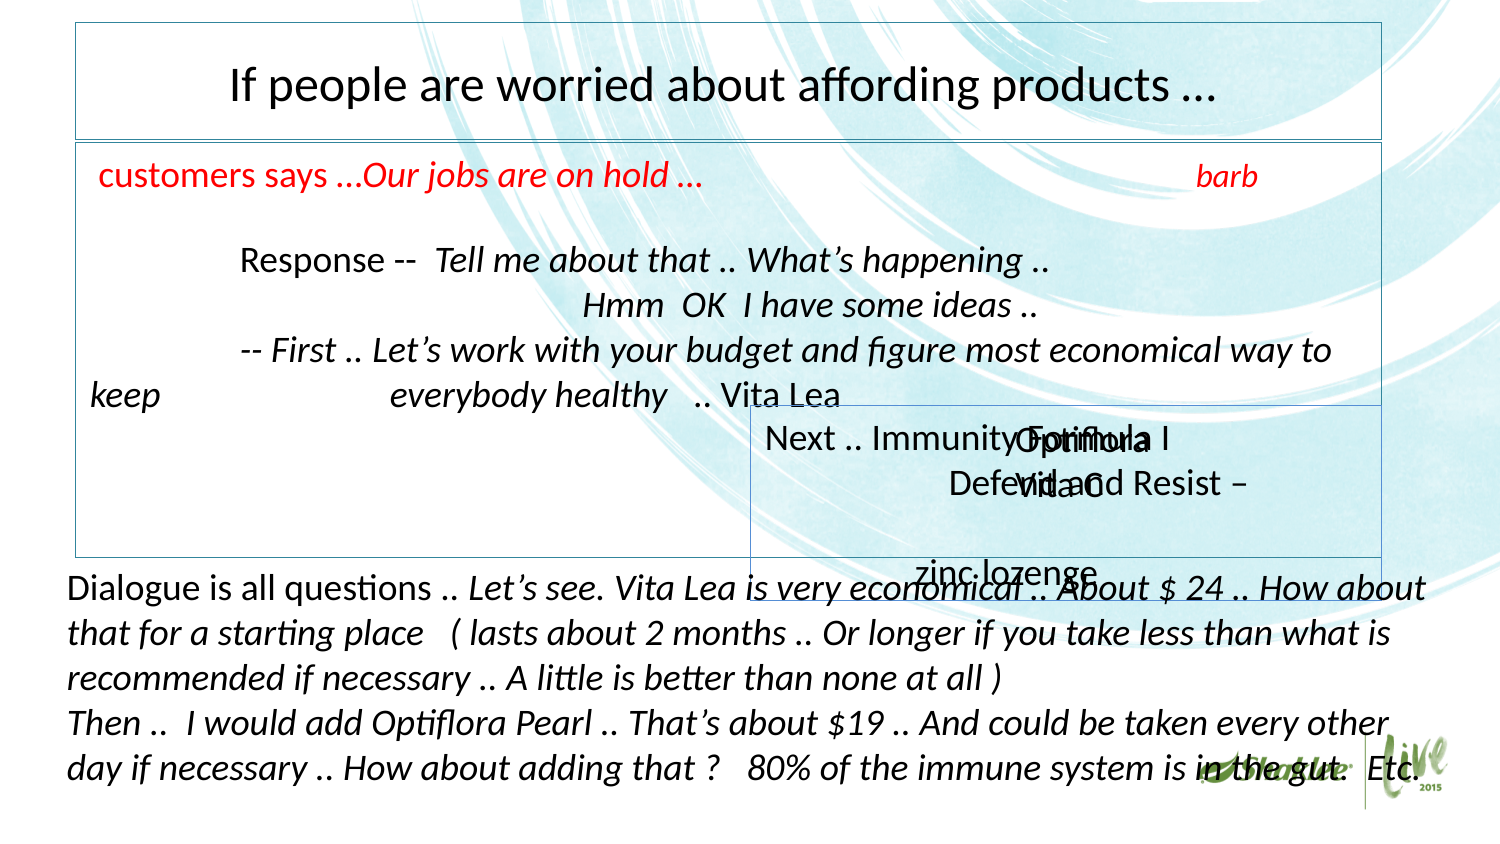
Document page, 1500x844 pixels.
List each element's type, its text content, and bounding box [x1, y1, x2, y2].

text_box Next .. Immunity Formula I Defend and Resist – zinc lozenge [750, 405, 1382, 555]
picture [0, 0, 1500, 844]
text_box customers says …Our jobs are on hold … barb Response -- Tell me about that .. What’s happening .. Hmm OK I have some ideas .. -- First .. Let’s work with your budget and figure most economical way to keep everybody healthy .. Vita Lea Optiflora Vita C [75, 142, 1382, 555]
title If people are worried about affording products … [75, 22, 1382, 140]
text_box Dialogue is all questions .. Let’s see. Vita Lea is very economical .. About $ 24 .. How about that for a starting place ( lasts about 2 months .. Or longer if you take less than what is recommended if necessary .. A little is better than none at all ) Then .. I would add Optiflora Pearl .. That’s about $19 .. And could be taken every other day if necessary .. How about adding that ? 80% of the immune system is in the gut. Etc. [52, 555, 1446, 841]
